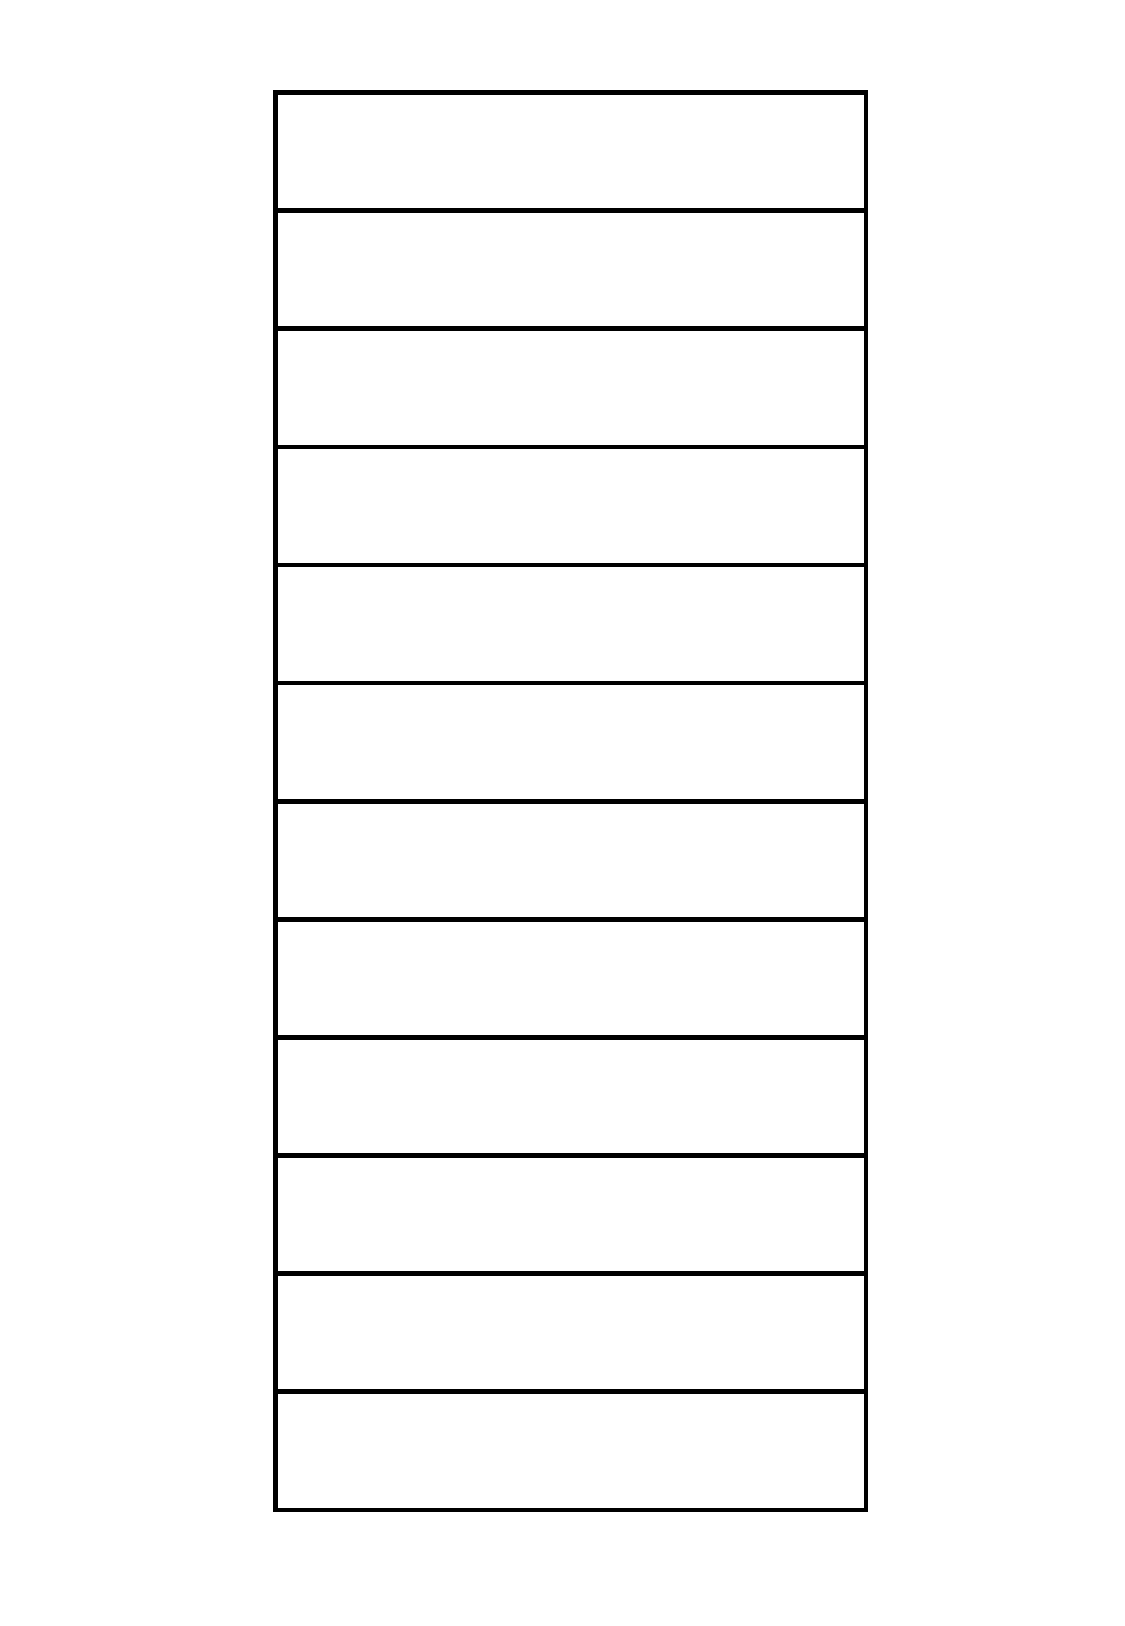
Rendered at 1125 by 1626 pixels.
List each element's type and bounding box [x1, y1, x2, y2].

text_box [275, 1273, 867, 1391]
text_box [275, 446, 867, 564]
text_box [275, 1155, 867, 1273]
text_box [275, 92, 867, 210]
text_box [275, 1391, 867, 1511]
text_box [275, 682, 867, 800]
text_box [275, 328, 867, 446]
text_box [275, 564, 867, 682]
text_box [275, 1036, 867, 1155]
text_box [275, 800, 867, 918]
text_box [275, 210, 867, 328]
text_box [275, 918, 867, 1036]
